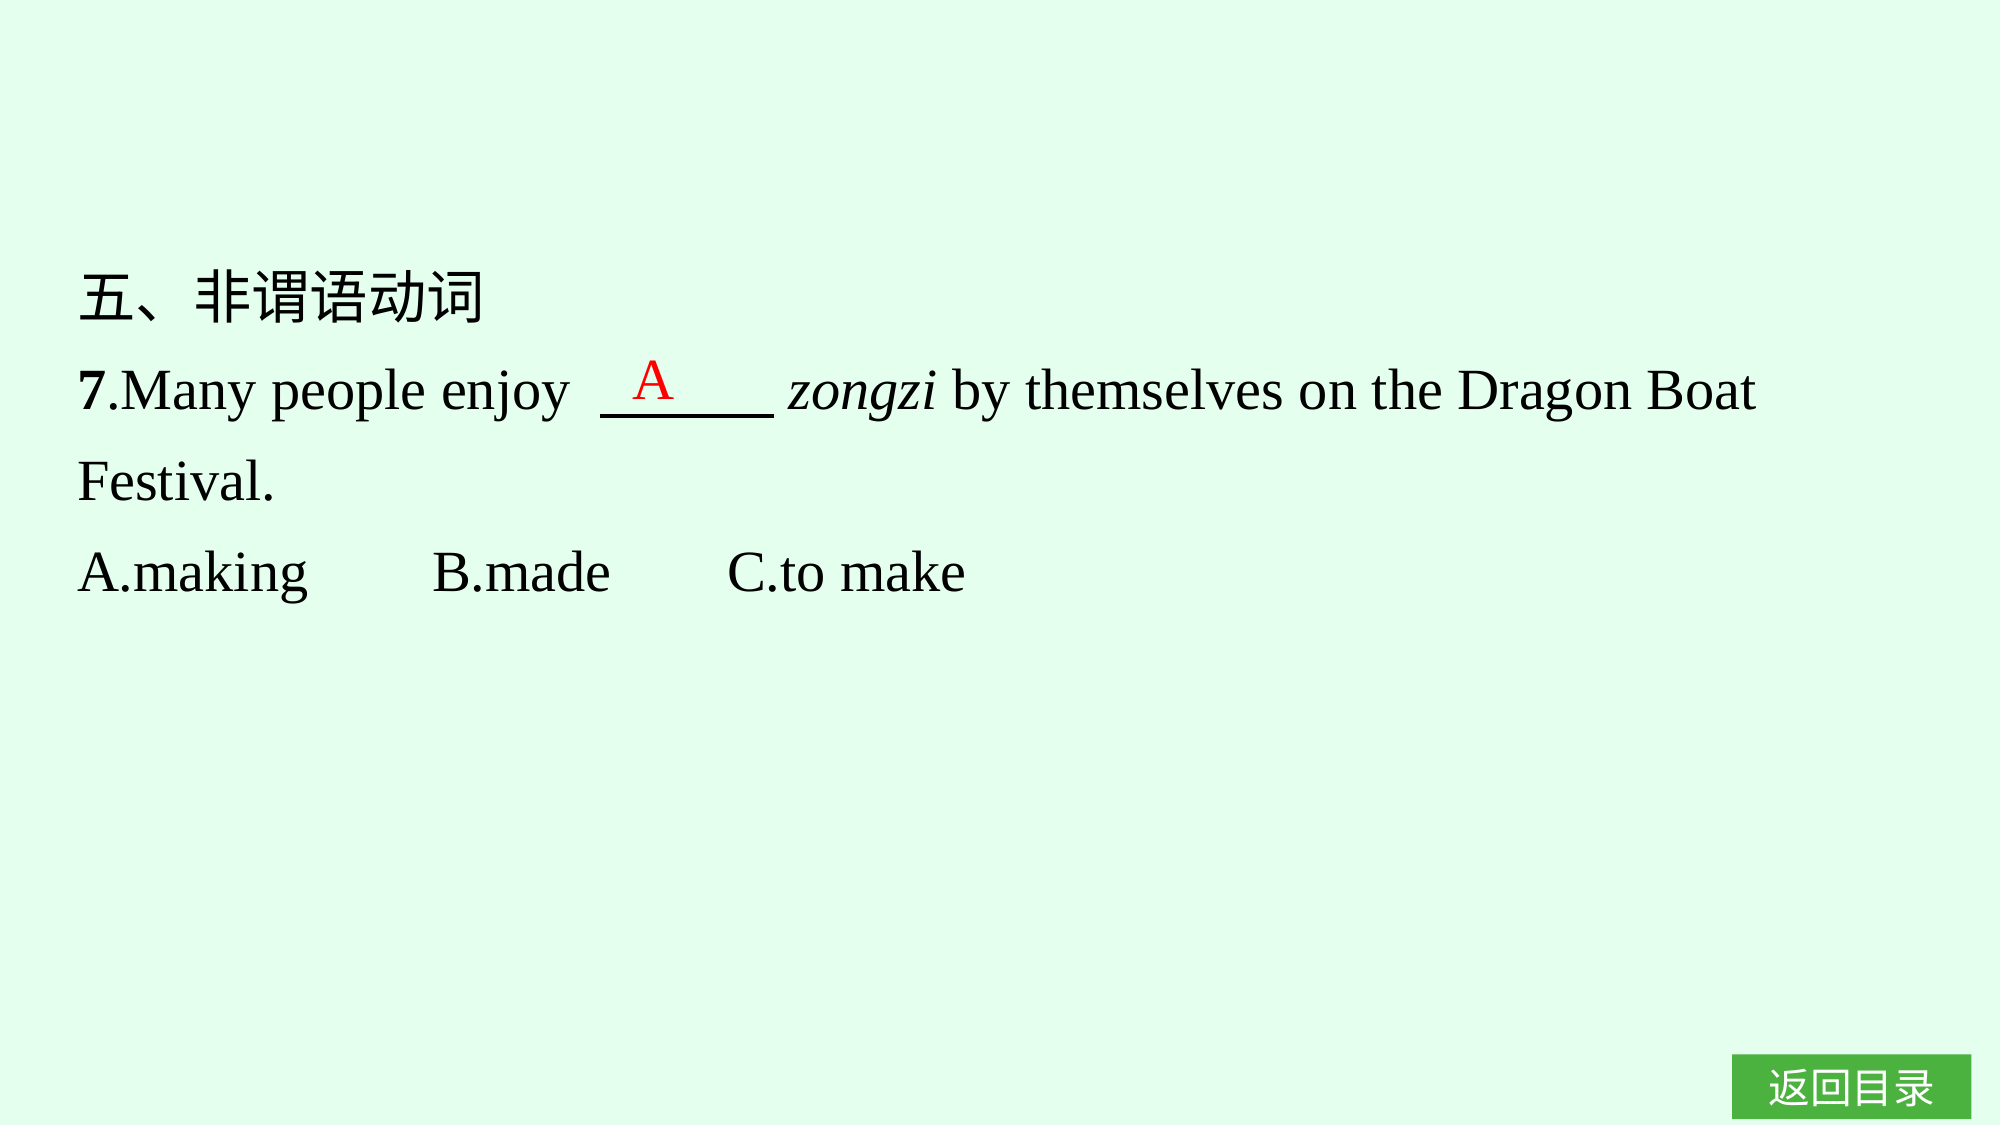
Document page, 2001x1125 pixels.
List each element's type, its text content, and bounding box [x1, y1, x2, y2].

text_box 五、非谓语动词 7.Many people enjoy zongzi by themselves on the Dragon Boat Festival. A.making B.made C.to make [62, 231, 1938, 611]
text_box A [617, 333, 690, 419]
